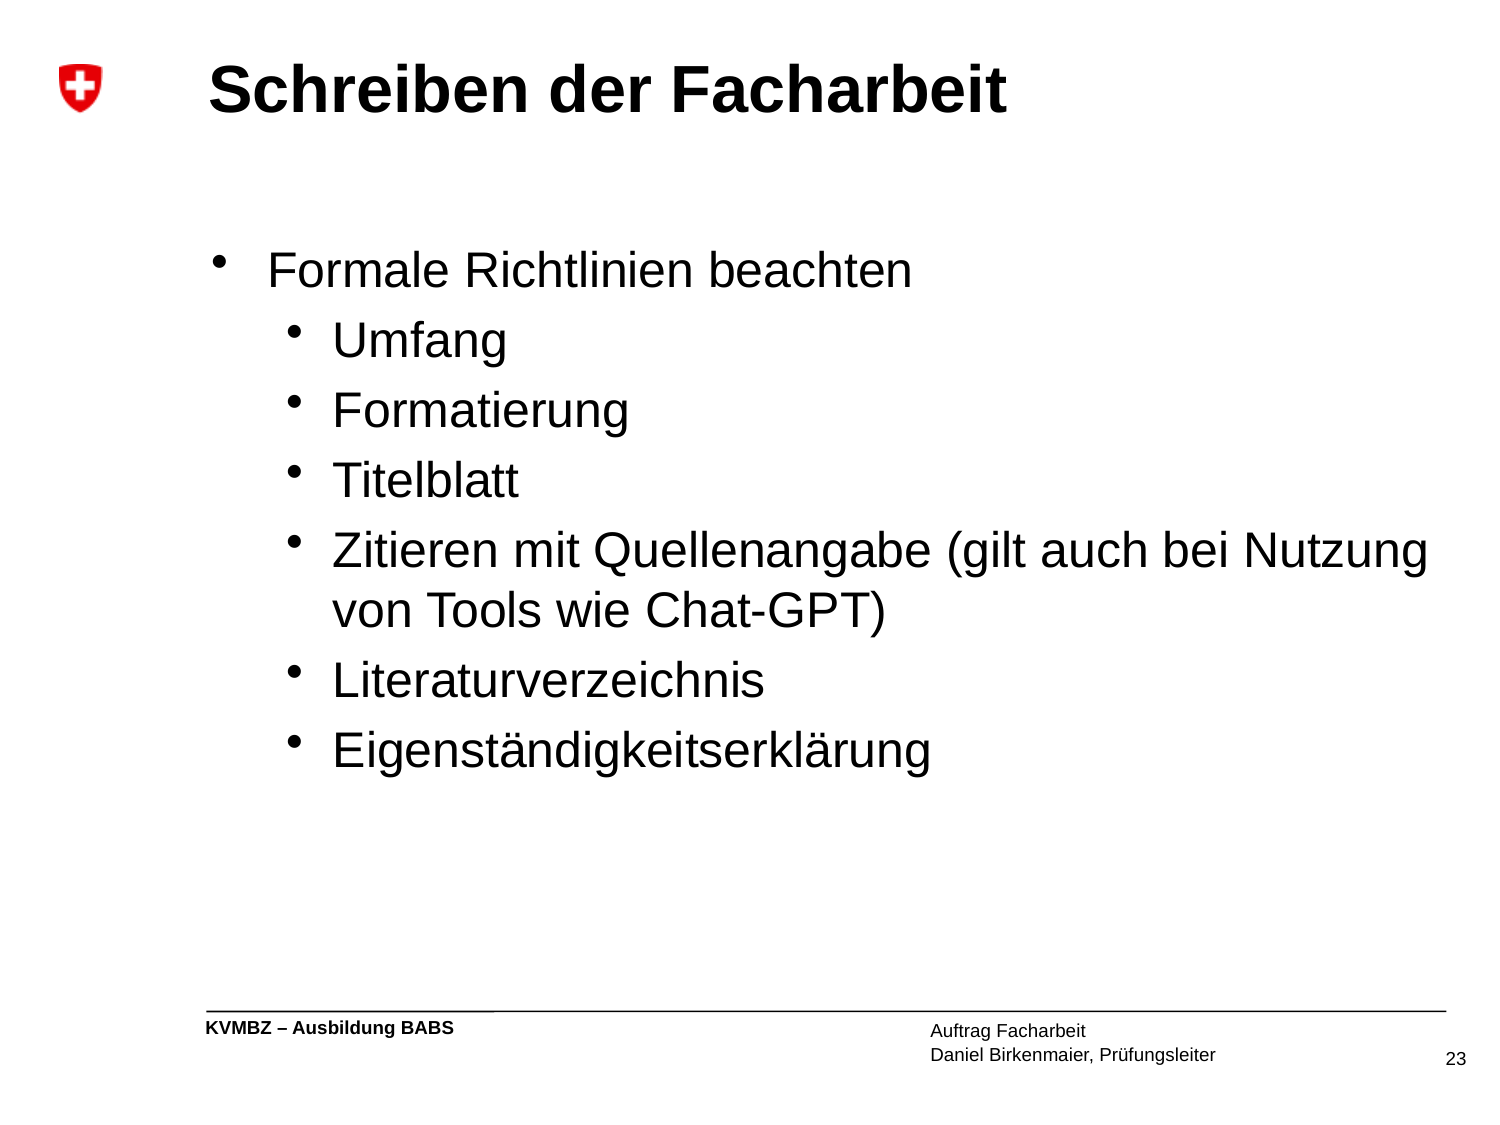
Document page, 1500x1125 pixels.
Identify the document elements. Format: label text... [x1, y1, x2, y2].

footer Daniel Birkenmaier, Prüfungsleiter [915, 1048, 1447, 1071]
picture [59, 64, 103, 114]
title Schreiben der Facharbeit [207, 45, 1433, 209]
list Formale Richtlinien beachten Umfang Formatierung Titelblatt Zitieren mit Quellenangabe (gilt auch bei Nutzung von Tools wie Chat-GPT) Literaturverzeichnis Eigenständigkeitserklärung [210, 237, 1438, 1012]
slide_number Auftrag Facharbeit [915, 1011, 1447, 1048]
